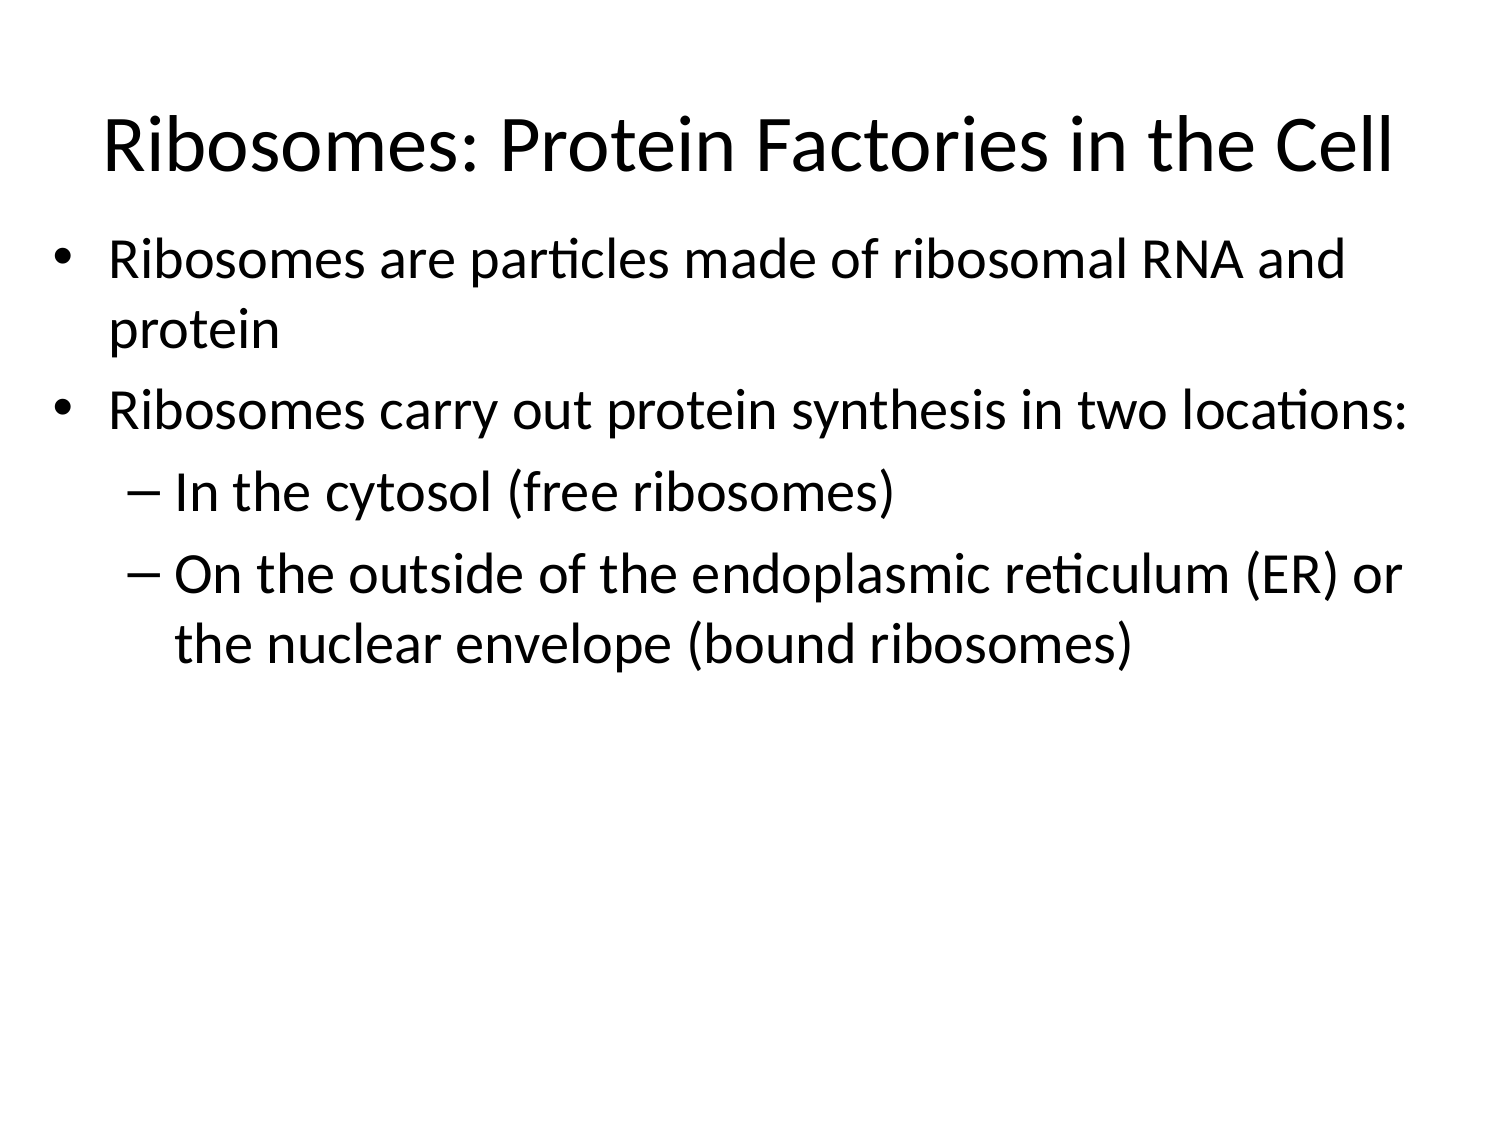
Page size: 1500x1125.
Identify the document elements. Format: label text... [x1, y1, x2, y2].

title Ribosomes: Protein Factories in the Cell [75, 45, 1425, 212]
list Ribosomes are particles made of ribosomal RNA and protein Ribosomes carry out protein synthesis in two locations: In the cytosol (free ribosomes) On the outside of the endoplasmic reticulum (ER) or the nuclear envelope (bound ribosomes) [37, 212, 1438, 1063]
